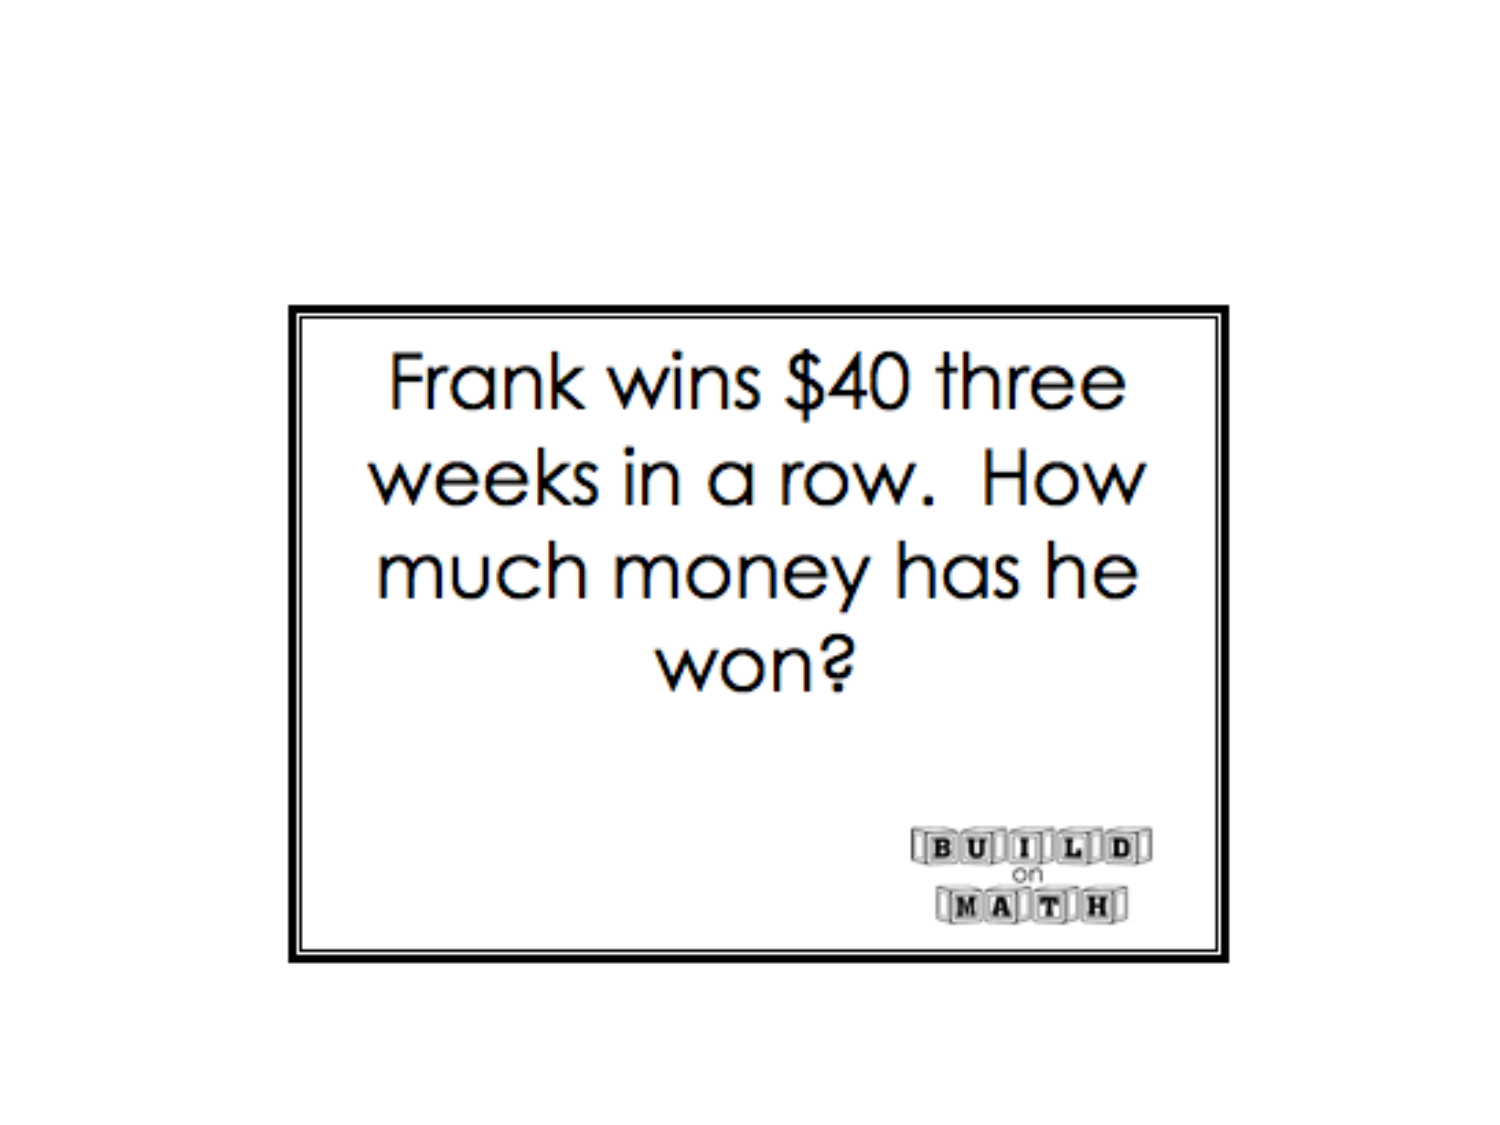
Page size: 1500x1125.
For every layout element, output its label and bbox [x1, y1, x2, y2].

list [74, 262, 1426, 1006]
